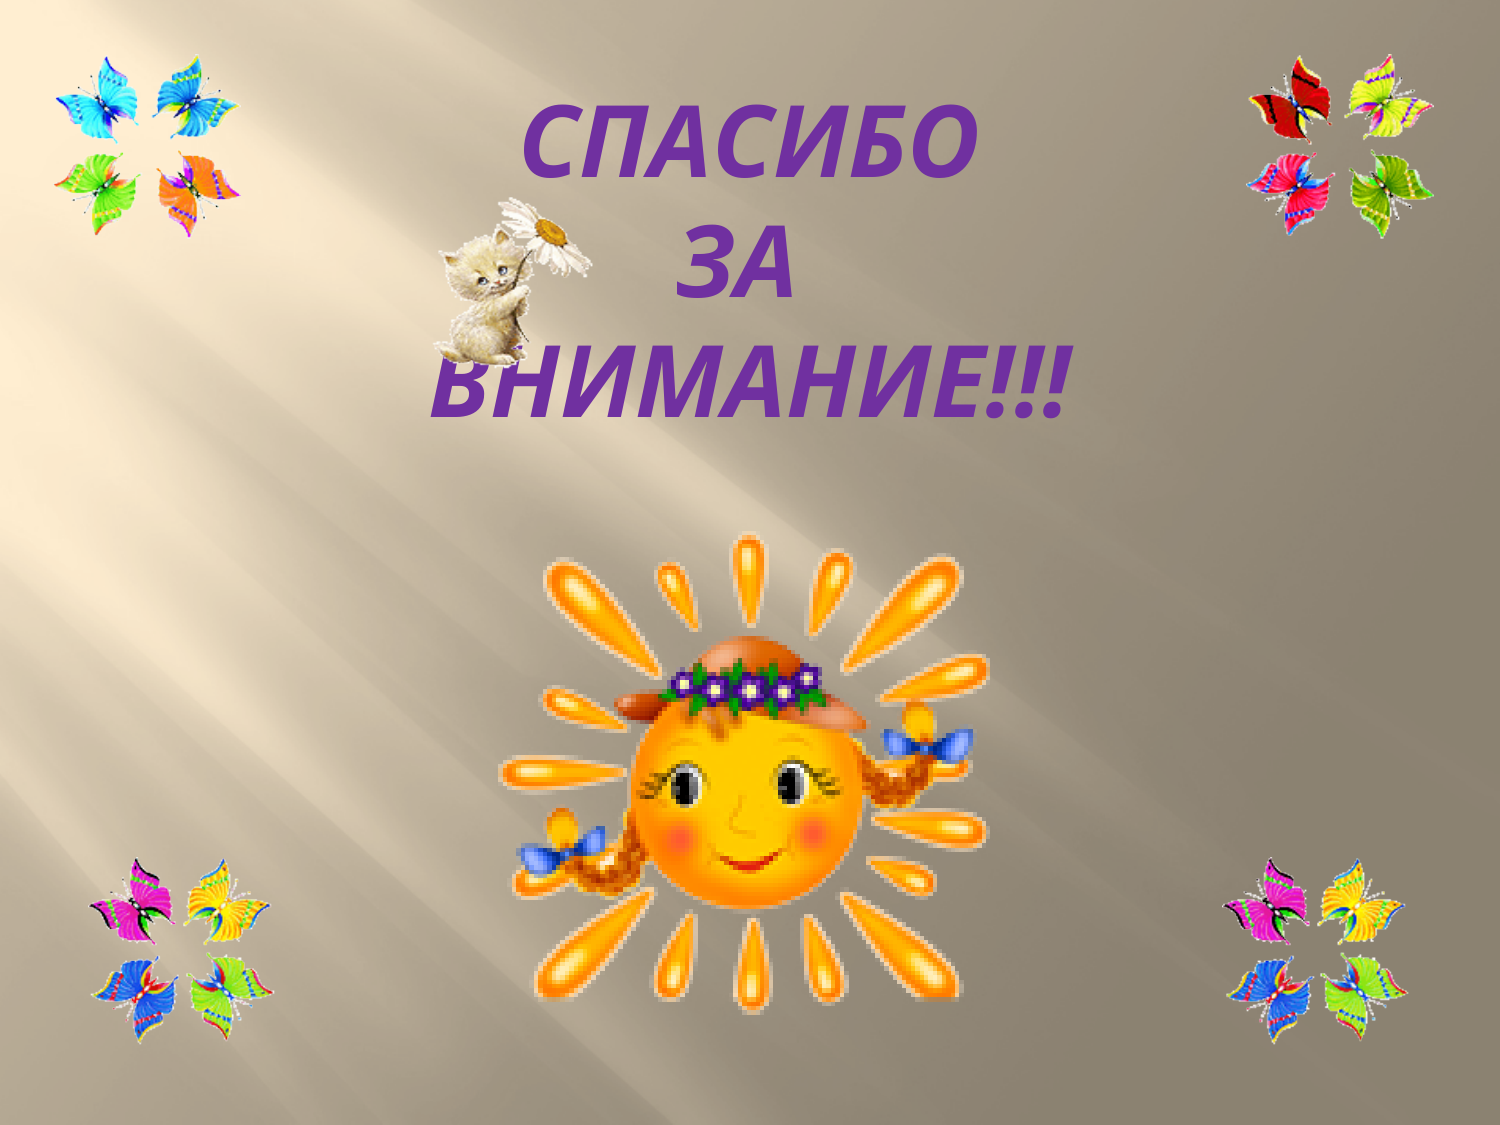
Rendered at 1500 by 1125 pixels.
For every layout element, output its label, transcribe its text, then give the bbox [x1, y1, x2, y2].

picture [1245, 54, 1434, 243]
picture [1222, 857, 1411, 1046]
picture [88, 857, 277, 1046]
picture [52, 54, 241, 243]
title СПАСИБО ЗА ВНИМАНИЕ!!! [41, 0, 1459, 516]
picture [418, 196, 600, 385]
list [489, 526, 1022, 1024]
